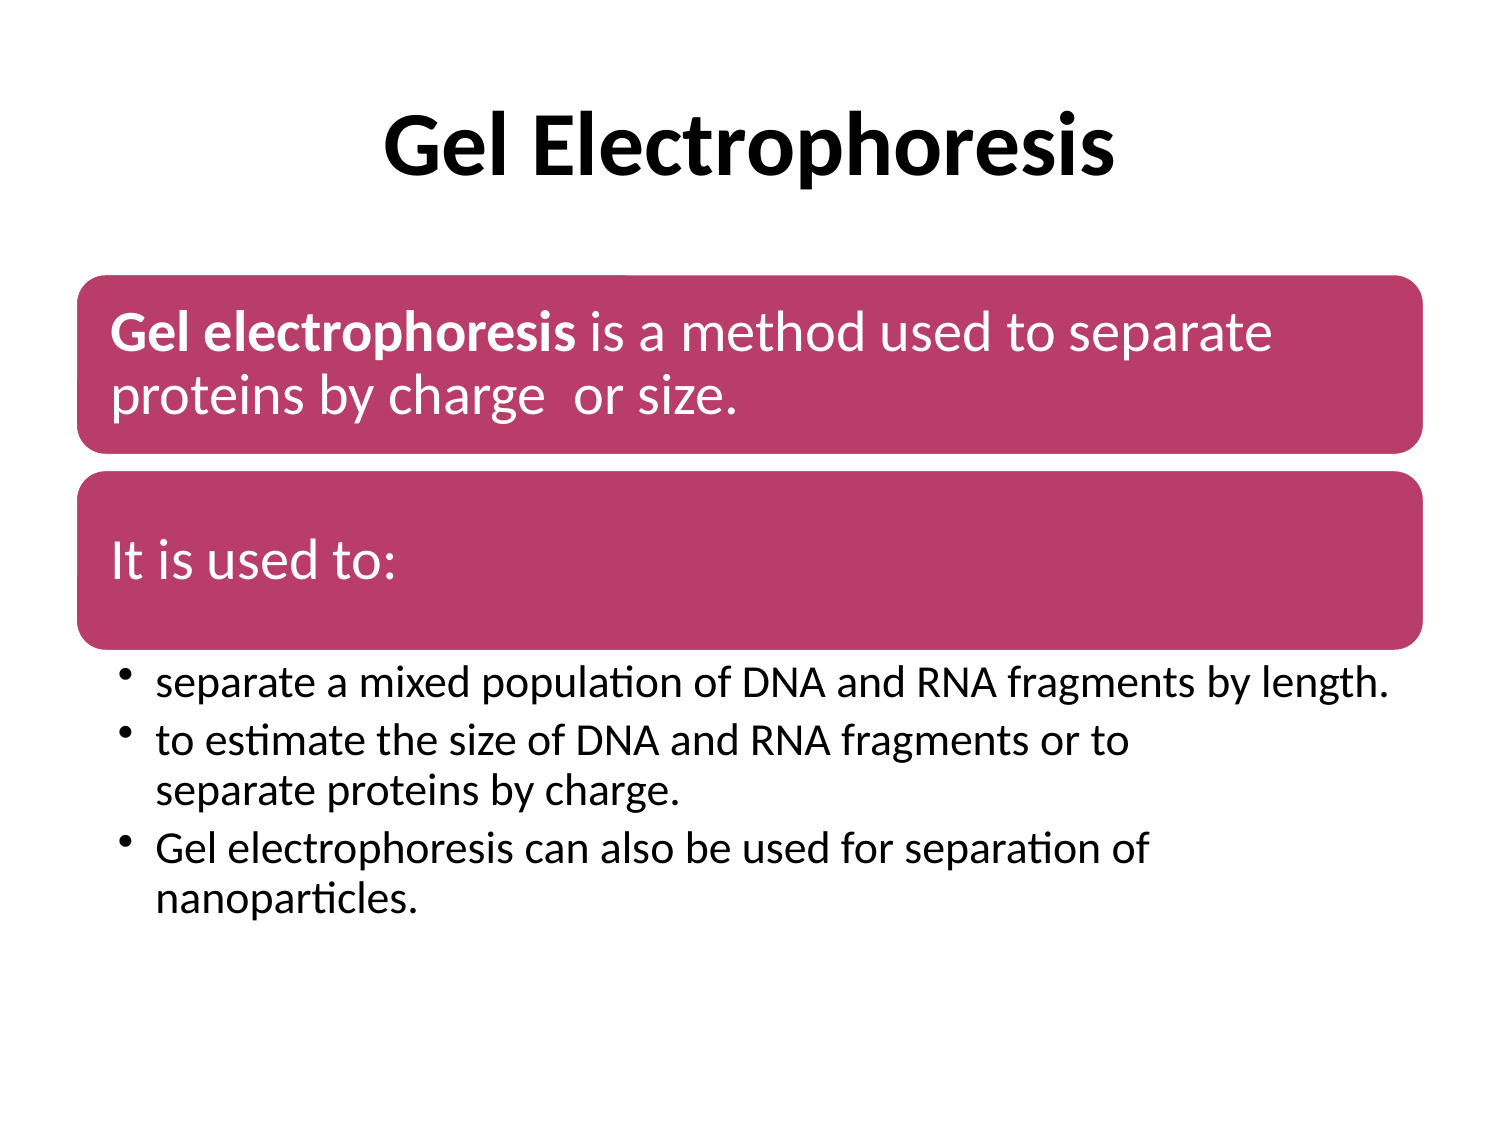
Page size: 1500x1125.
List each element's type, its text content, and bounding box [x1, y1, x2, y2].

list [74, 262, 1426, 1006]
title Gel Electrophoresis [75, 45, 1425, 233]
